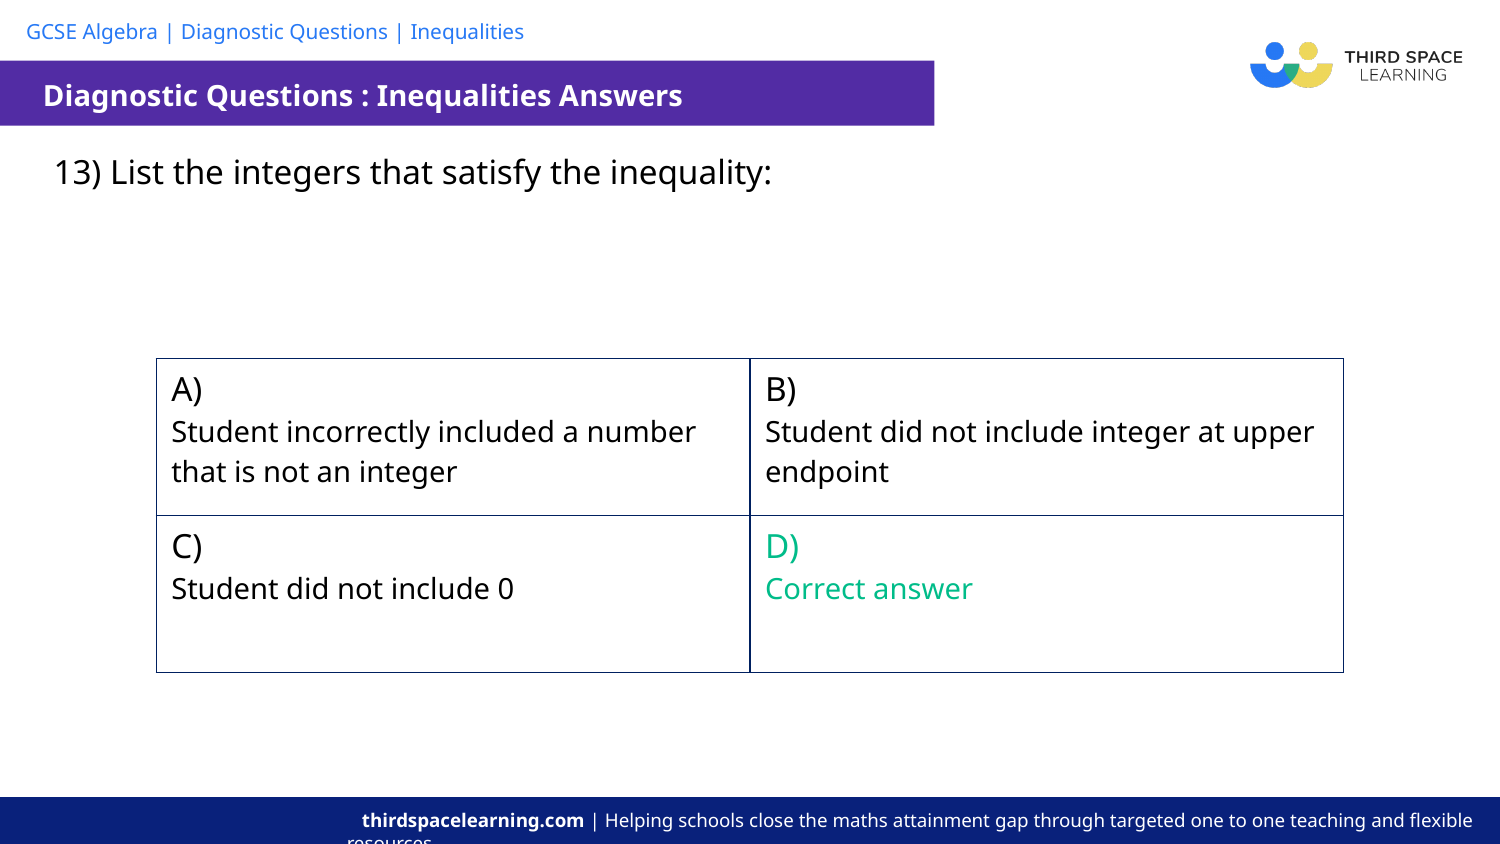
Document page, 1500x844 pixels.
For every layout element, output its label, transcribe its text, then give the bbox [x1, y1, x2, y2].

picture [1250, 33, 1465, 99]
text_box Diagnostic Questions : Inequalities Answers [27, 61, 778, 127]
